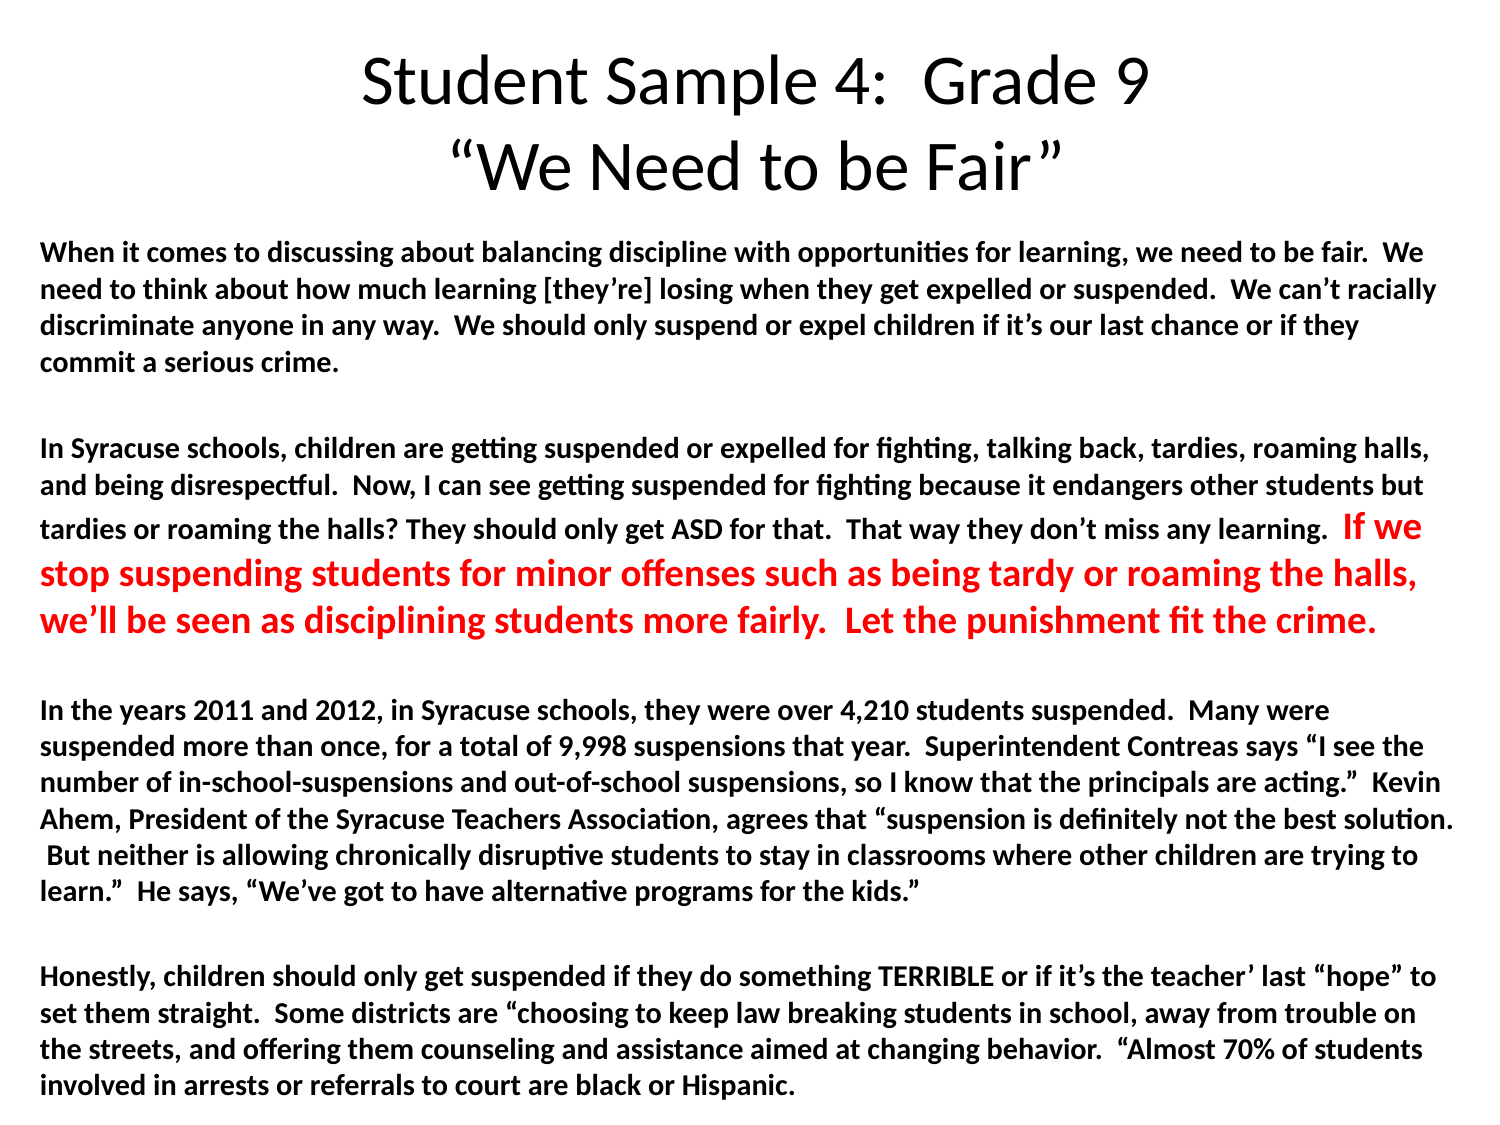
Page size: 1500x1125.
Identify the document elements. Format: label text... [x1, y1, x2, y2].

title Student Sample 4: Grade 9 “We Need to be Fair” [37, 24, 1475, 213]
subtitle When it comes to discussing about balancing discipline with opportunities for learning, we need to be fair. We need to think about how much learning [they’re] losing when they get expelled or suspended. We can’t racially discriminate anyone in any way. We should only suspend or expel children if it’s our last chance or if they commit a serious crime. In Syracuse schools, children are getting suspended or expelled for fighting, talking back, tardies, roaming halls, and being disrespectful. Now, I can see getting suspended for fighting because it endangers other students but tardies or roaming the halls? They should only get ASD for that. That way they don’t miss any learning. If we stop suspending students for minor offenses such as being tardy or roaming the halls, we’ll be seen as disciplining students more fairly. Let the punishment fit the crime. In the years 2011 and 2012, in Syracuse schools, they were over 4,210 students suspended. Many were suspended more than once, for a total of 9,998 suspensions that year. Superintendent Contreas says “I see the number of in-school-suspensions and out-of-school suspensions, so I know that the principals are acting.” Kevin Ahem, President of the Syracuse Teachers Association, agrees that “suspension is definitely not the best solution. But neither is allowing chronically disruptive students to stay in classrooms where other children are trying to learn.” He says, “We’ve got to have alternative programs for the kids.” Honestly, children should only get suspended if they do something TERRIBLE or if it’s the teacher’ last “hope” to set them straight. Some districts are “choosing to keep law breaking students in school, away from trouble on the streets, and offering them counseling and assistance aimed at changing behavior. “Almost 70% of students involved in arrests or referrals to court are black or Hispanic. [24, 224, 1475, 1113]
